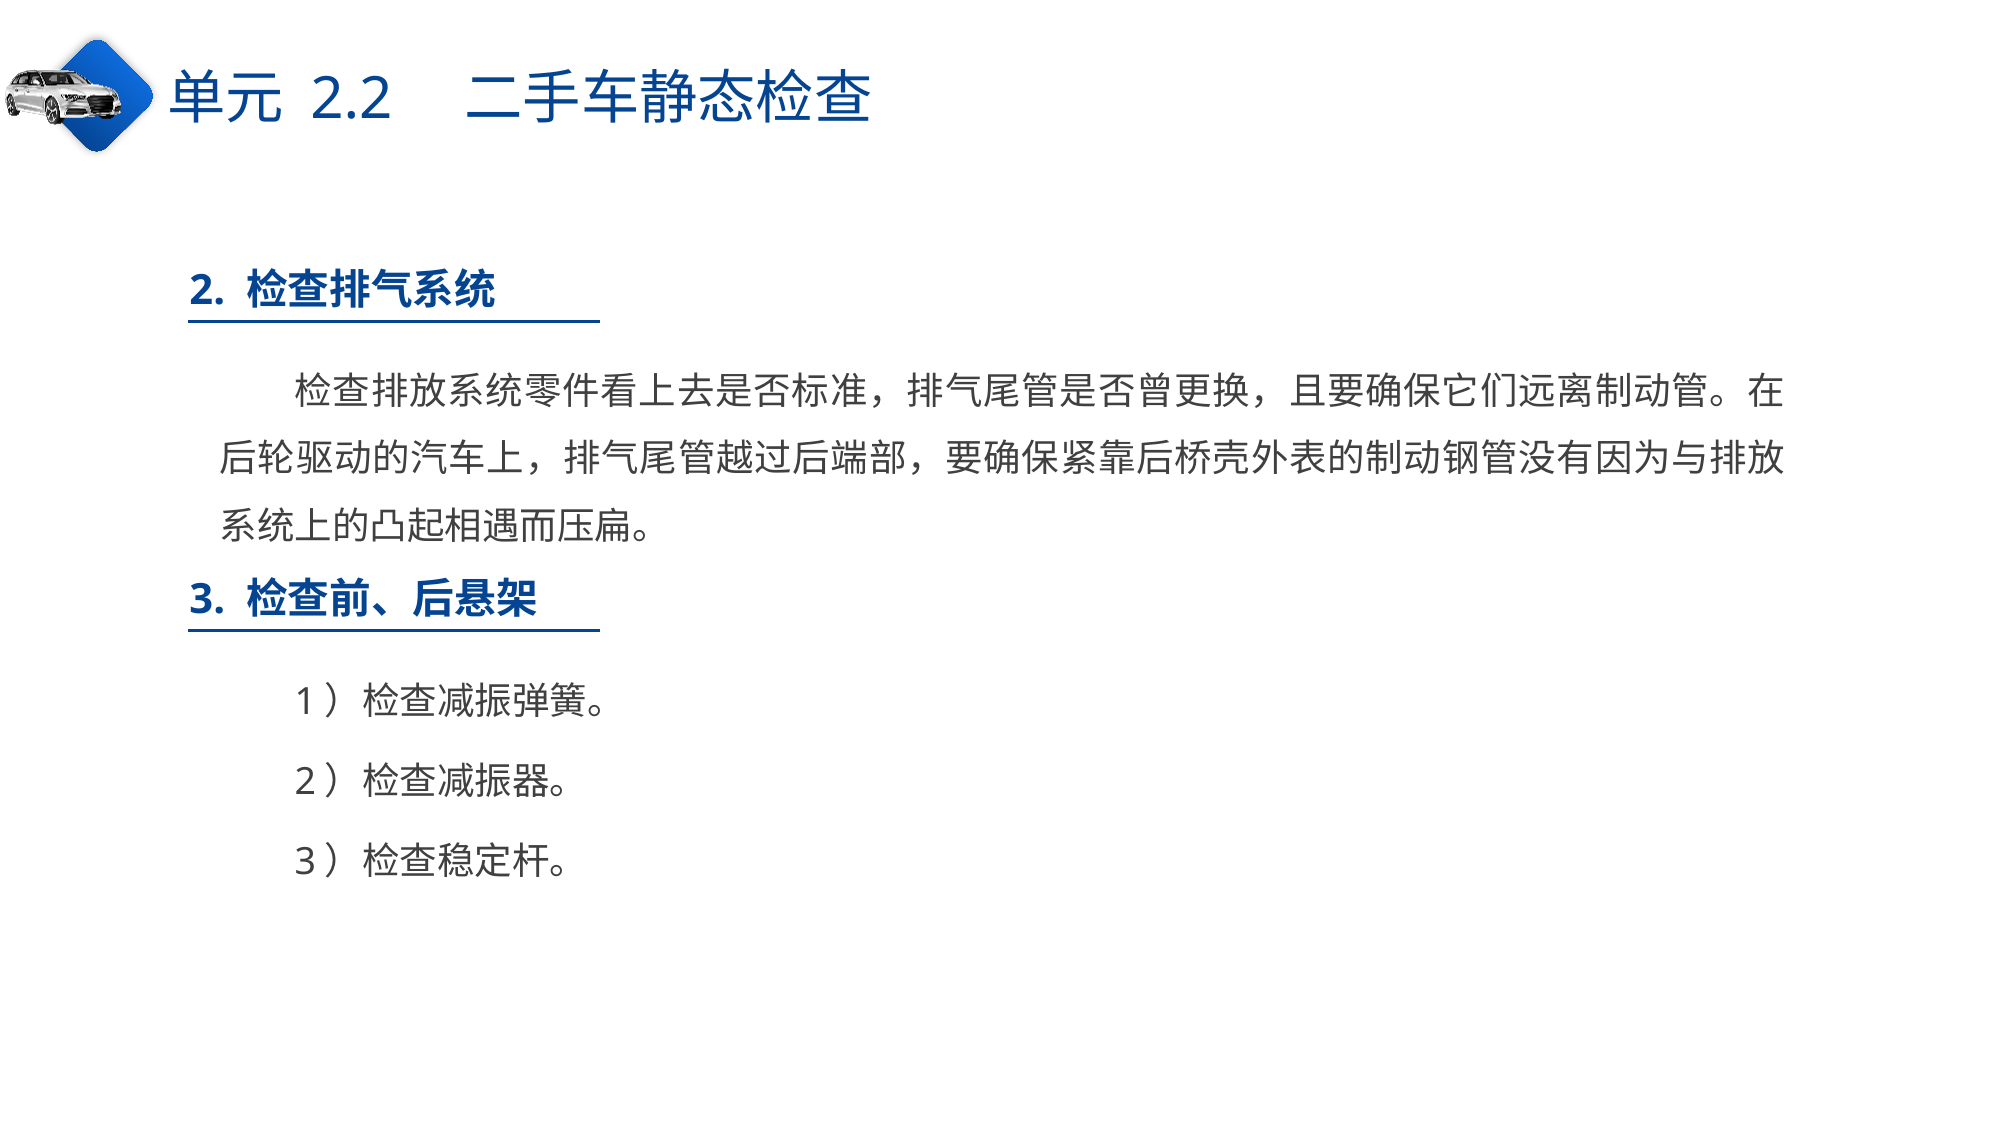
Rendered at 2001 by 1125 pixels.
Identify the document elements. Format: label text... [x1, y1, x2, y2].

text_box 1）检查减振弹簧。 2）检查减振器。 3）检查稳定杆。 [204, 647, 1800, 890]
text_box 单元 2.2 二手车静态检查 [152, 52, 888, 138]
picture [0, 31, 125, 157]
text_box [174, 564, 1330, 631]
text_box 检查排放系统零件看上去是否标准，排气尾管是否曾更换，且要确保它们远离制动管。在后轮驱动的汽车上，排气尾管越过后端部，要确保紧靠后桥壳外表的制动钢管没有因为与排放系统上的凸起相遇而压扁。 [204, 336, 1800, 555]
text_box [174, 255, 1330, 322]
